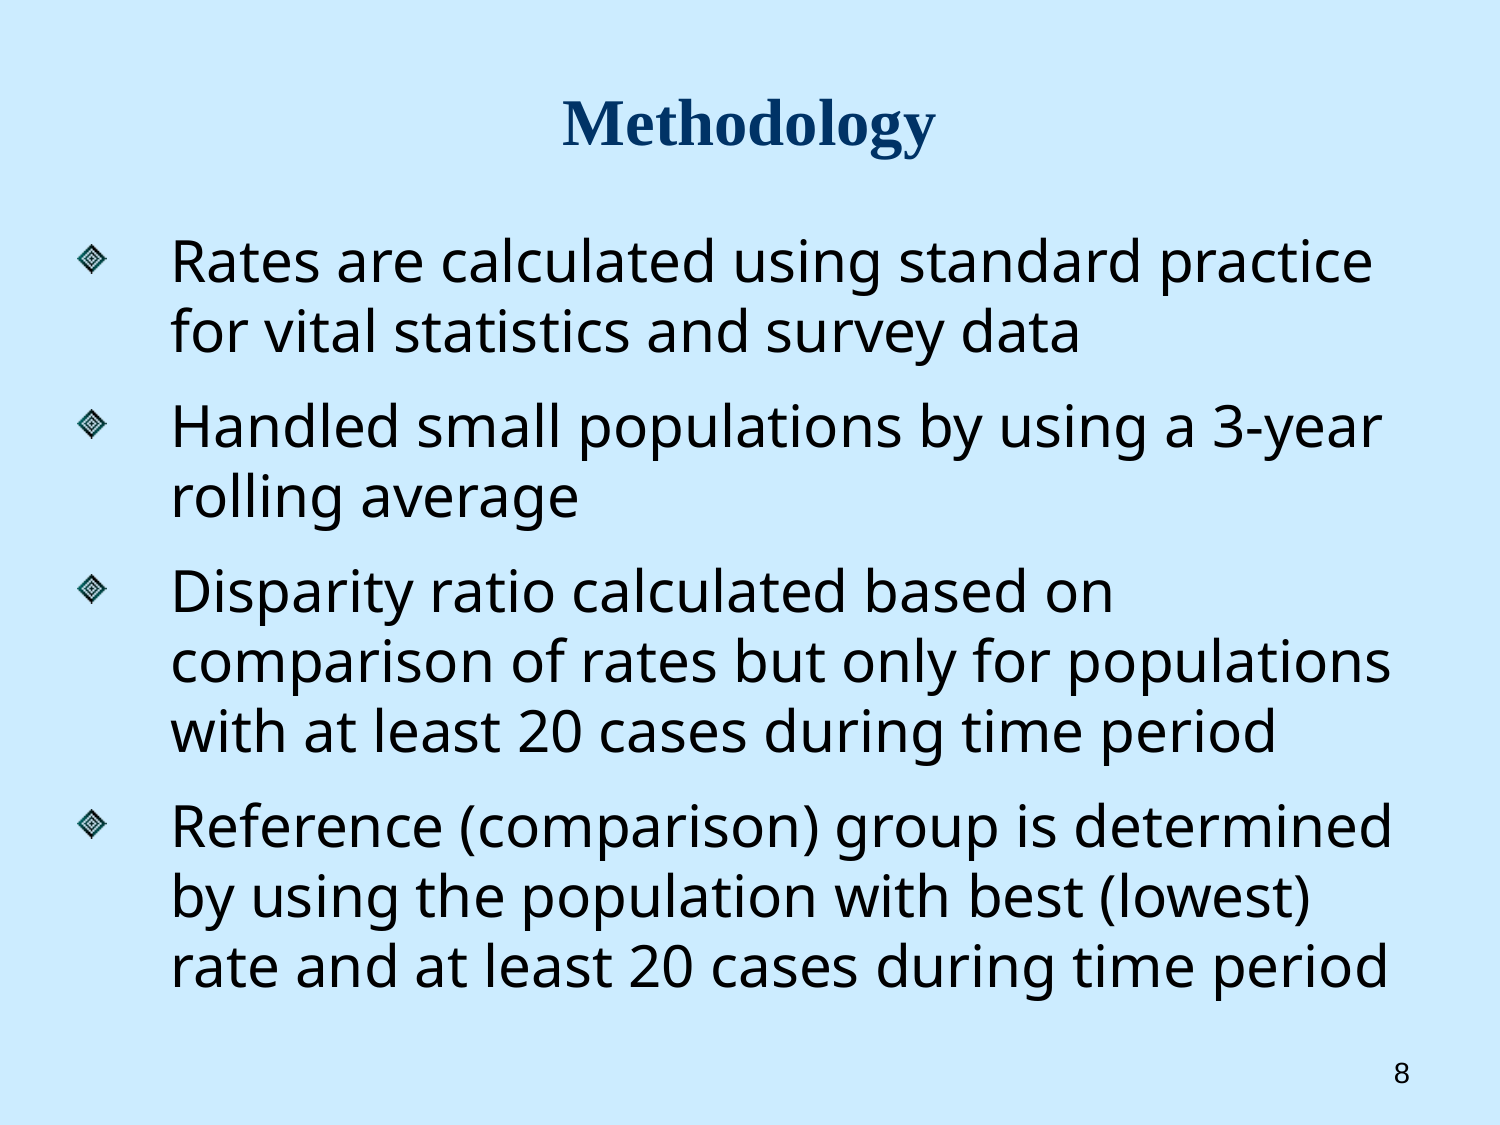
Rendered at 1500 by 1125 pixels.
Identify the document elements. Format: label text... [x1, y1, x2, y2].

picture [77, 574, 107, 604]
picture [77, 409, 107, 439]
title Methodology [74, 37, 1426, 201]
picture [77, 809, 107, 839]
slide_number 8 [1074, 1046, 1426, 1125]
list Rates are calculated using standard practice for vital statistics and survey data Handled small populations by using a 3-year rolling average Disparity ratio calculated based on comparison of rates but only for populations with at least 20 cases during time period Reference (comparison) group is determined by using the population with best (lowest) rate and at least 20 cases during time period [62, 216, 1413, 1005]
picture [77, 244, 107, 274]
